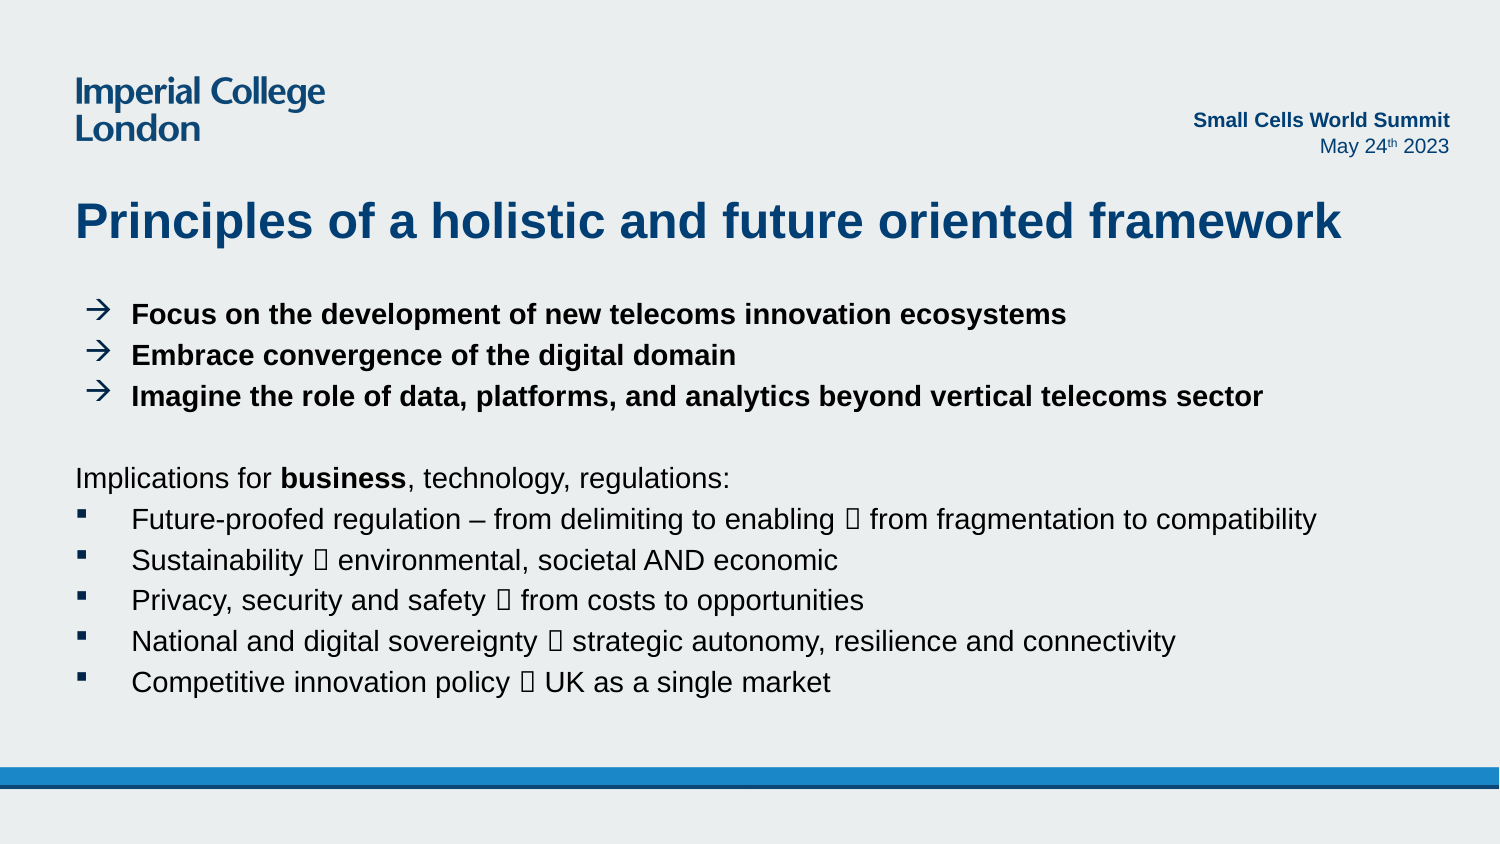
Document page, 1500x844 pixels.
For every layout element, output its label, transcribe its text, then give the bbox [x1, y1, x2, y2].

text_box Small Cells World Summit [1100, 106, 1450, 145]
list Focus on the development of new telecoms innovation ecosystems Embrace convergence of the digital domain Imagine the role of data, platforms, and analytics beyond vertical telecoms sector Implications for business, technology, regulations: Future-proofed regulation – from delimiting to enabling  from fragmentation to compatibility Sustainability  environmental, societal AND economic Privacy, security and safety  from costs to opportunities National and digital sovereignty  strategic autonomy, resilience and connectivity Competitive innovation policy  UK as a single market [75, 295, 1425, 763]
picture [0, 0, 1499, 844]
title Principles of a holistic and future oriented framework [75, 183, 1425, 246]
text_box May 24th 2023 [1212, 132, 1450, 165]
